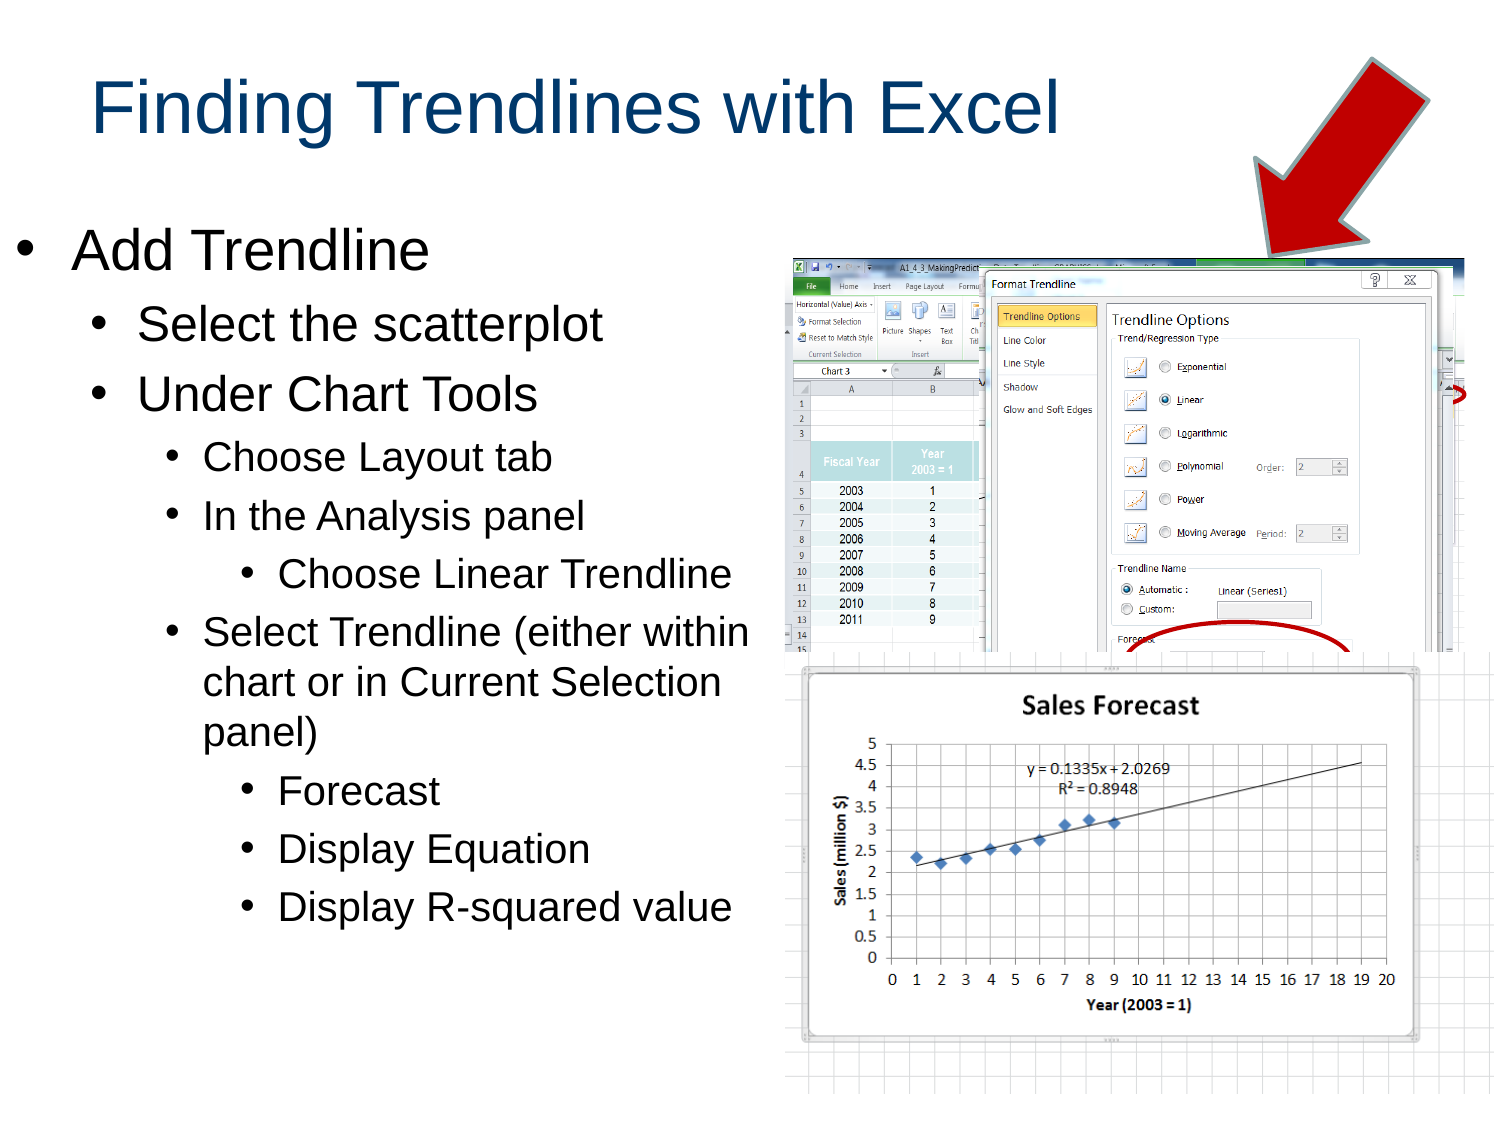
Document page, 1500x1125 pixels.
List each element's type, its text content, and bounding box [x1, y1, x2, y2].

picture [784, 258, 1494, 1095]
text_box [1252, 56, 1431, 257]
text_box Add Trendline Select the scatterplot Under Chart Tools Choose Layout tab In the Analysis panel Choose Linear Trendline Select Trendline (either within chart or in Current Selection panel) Forecast Display Equation Display R-squared value [0, 204, 785, 874]
title Finding Trendlines with Excel [74, 44, 1426, 163]
